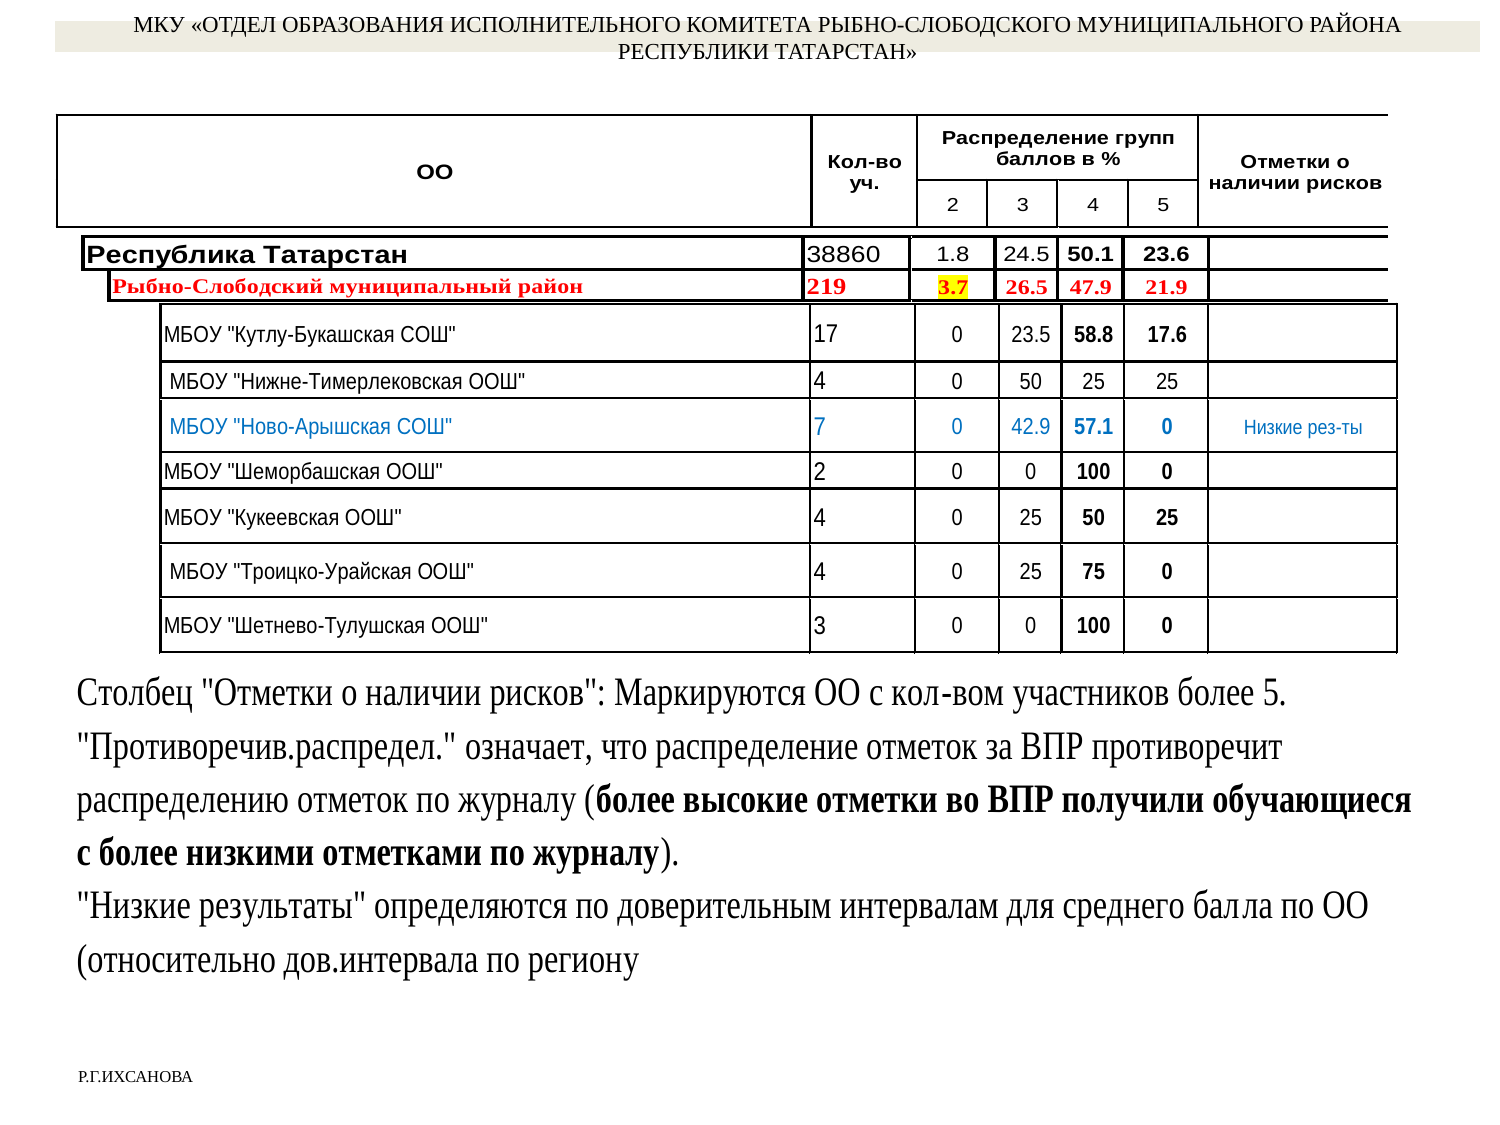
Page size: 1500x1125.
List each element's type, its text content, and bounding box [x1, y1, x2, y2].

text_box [52, 113, 1389, 357]
picture [76, 668, 1412, 1024]
text_box МКУ «ОТДЕЛ ОБРАЗОВАНИЯ ИСПОЛНИТЕЛЬНОГО КОМИТЕТА РЫБНО-СЛОБОДСКОГО МУНИЦИПАЛЬНОГО РАЙОНА РЕСПУБЛИКИ ТАТАРСТАН» [51, 17, 1484, 57]
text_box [138, 302, 1416, 676]
text_box Р.Г.ИХСАНОВА [16, 1045, 256, 1108]
